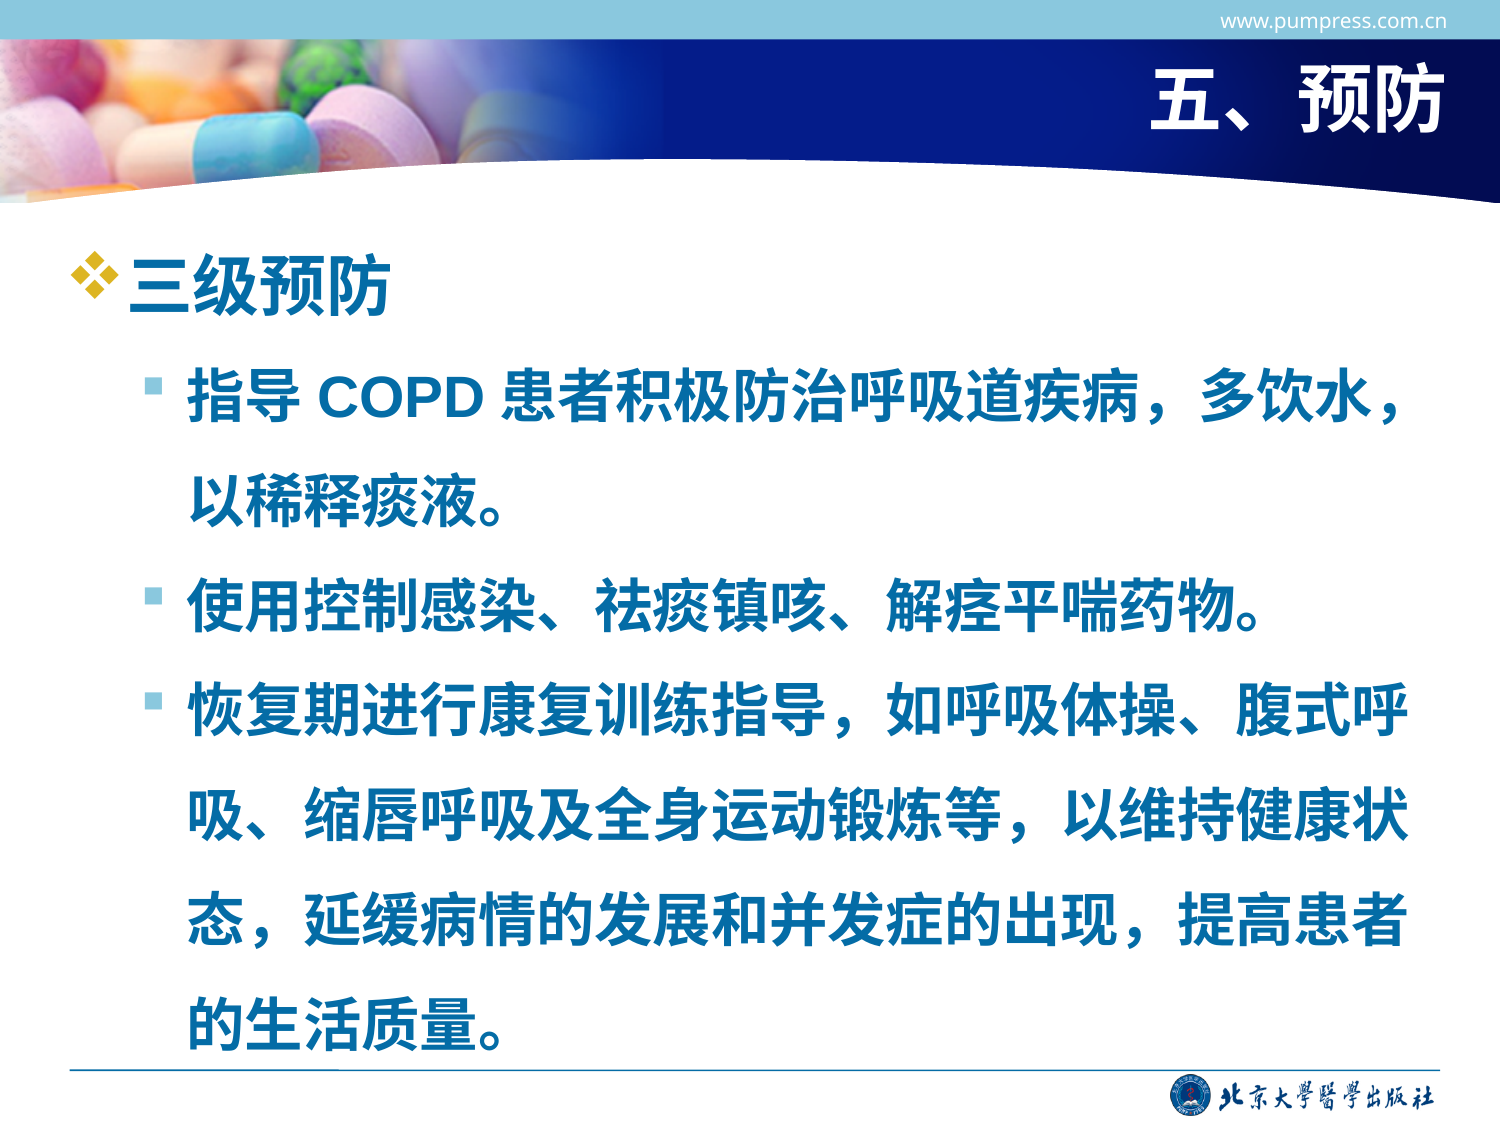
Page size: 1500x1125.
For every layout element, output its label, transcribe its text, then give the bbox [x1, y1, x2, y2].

slide_number www.pumpress.com.cn [1024, 0, 1463, 38]
picture [0, 40, 1500, 203]
picture [1170, 1074, 1436, 1118]
title 五、预防 [137, 49, 1463, 143]
list 三级预防 指导COPD患者积极防治呼吸道疾病，多饮水，以稀释痰液。 使用控制感染、祛痰镇咳、解痉平喘药物。 恢复期进行康复训练指导，如呼吸体操、腹式呼吸、缩唇呼吸及全身运动锻炼等，以维持健康状态，延缓病情的发展和并发症的出现，提高患者的生活质量。 [49, 196, 1463, 1071]
